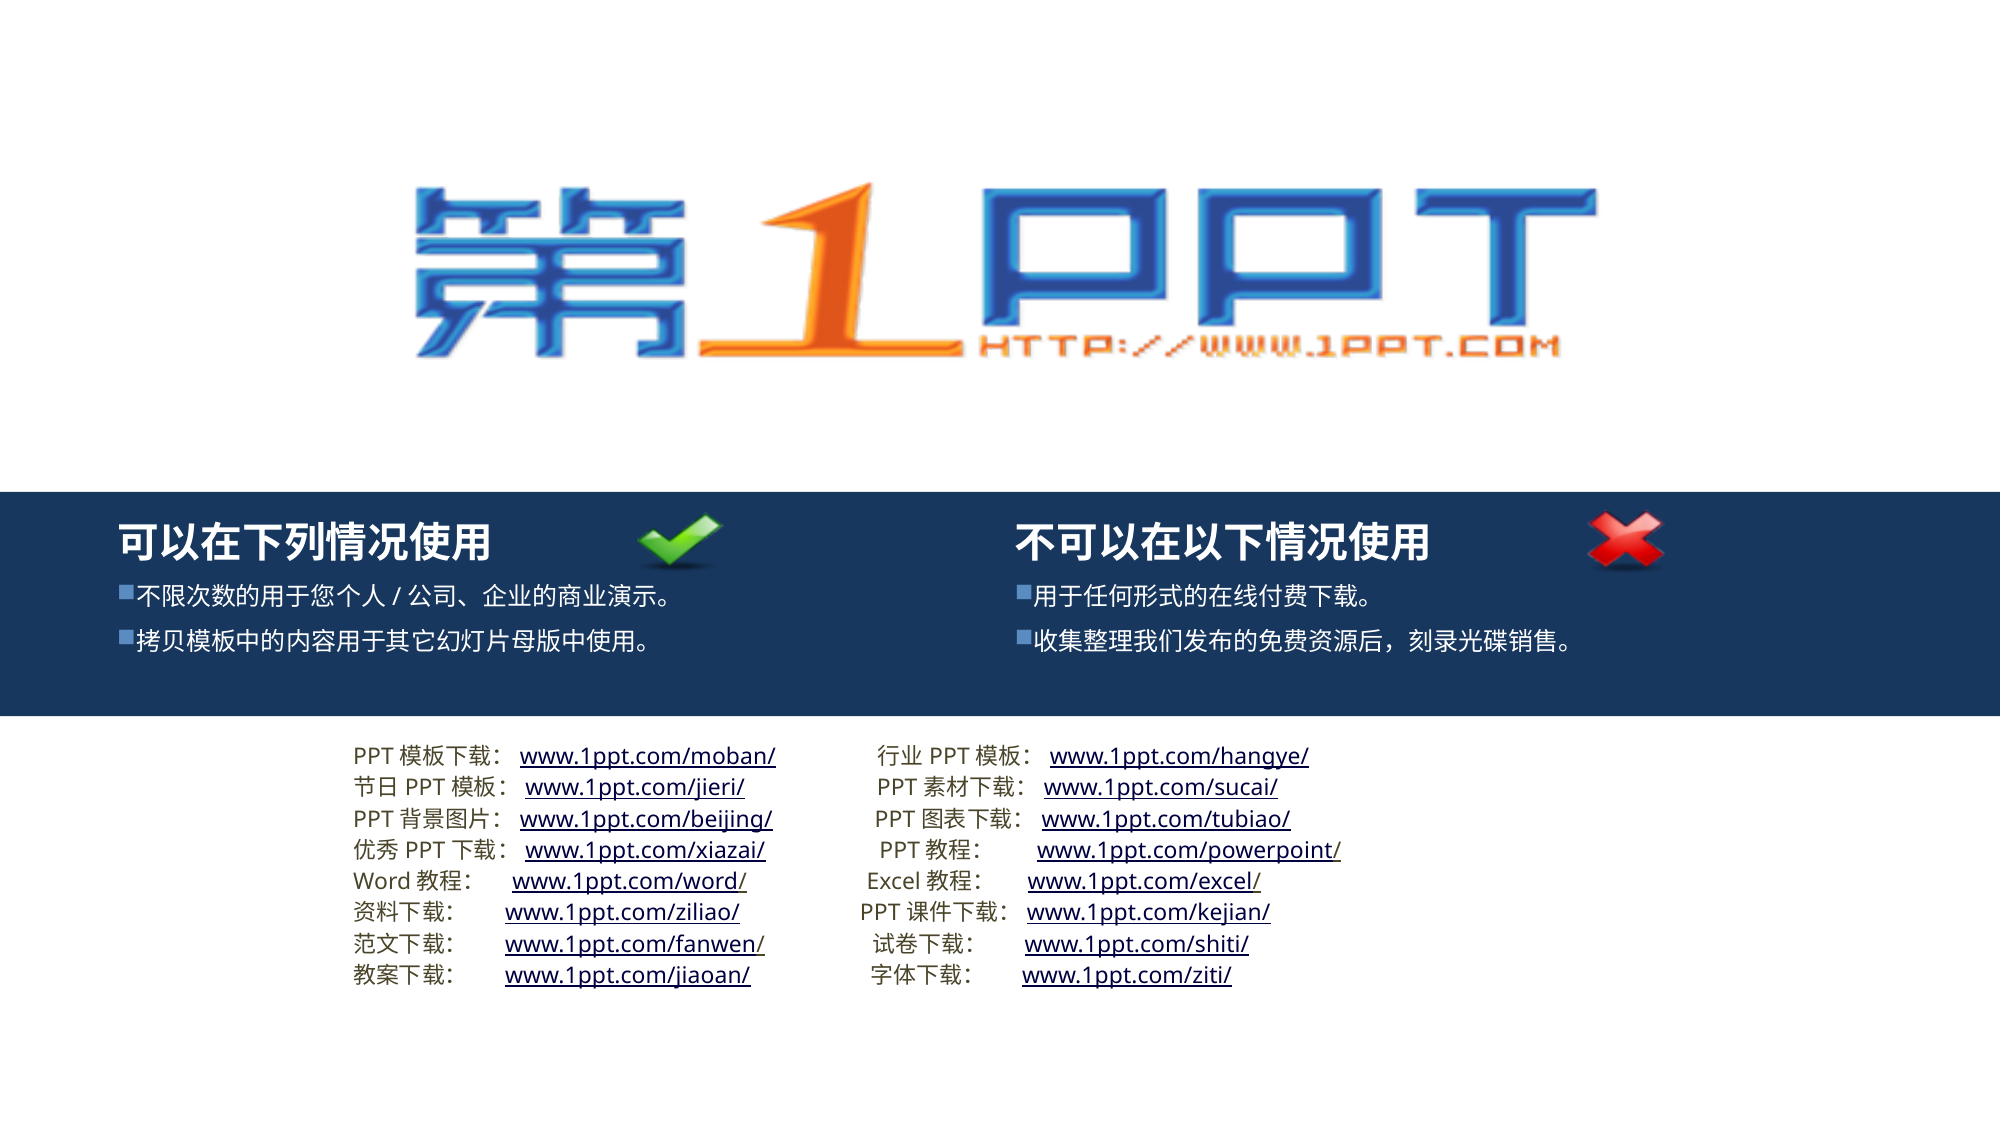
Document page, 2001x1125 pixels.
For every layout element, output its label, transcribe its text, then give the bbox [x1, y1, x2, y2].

picture [637, 507, 724, 573]
text_box 不可以在以下情况使用 用于任何形式的在线付费下载。 收集整理我们发布的免费资源后，刻录光碟销售。 [999, 508, 1898, 762]
text_box [0, 491, 2000, 717]
picture [179, 51, 1867, 492]
picture [1581, 507, 1669, 573]
text_box 可以在下列情况使用 不限次数的用于您个人/公司、企业的商业演示。 拷贝模板中的内容用于其它幻灯片母版中使用。 [102, 508, 1000, 774]
text_box PPT模板下载：www.1ppt.com/moban/ 行业PPT模板：www.1ppt.com/hangye/ 节日PPT模板：www.1ppt.com/jieri/ PPT素材下载：www.1ppt.com/sucai/ PPT背景图片：www.1ppt.com/beijing/ PPT图表下载：www.1ppt.com/tubiao/ 优秀PPT下载：www.1ppt.com/xiazai/ PPT教程： www.1ppt.com/powerpoint/ Word教程： www.1ppt.com/word/ Excel教程： www.1ppt.com/excel/ 资料下载： www.1ppt.com/ziliao/ PPT课件下载：www.1ppt.com/kejian/ 范文下载： www.1ppt.com/fanwen/ 试卷下载： www.1ppt.com/shiti/ 教案下载： www.1ppt.com/jiaoan/ 字体下载： www.1ppt.com/ziti/ [336, 762, 1752, 1008]
